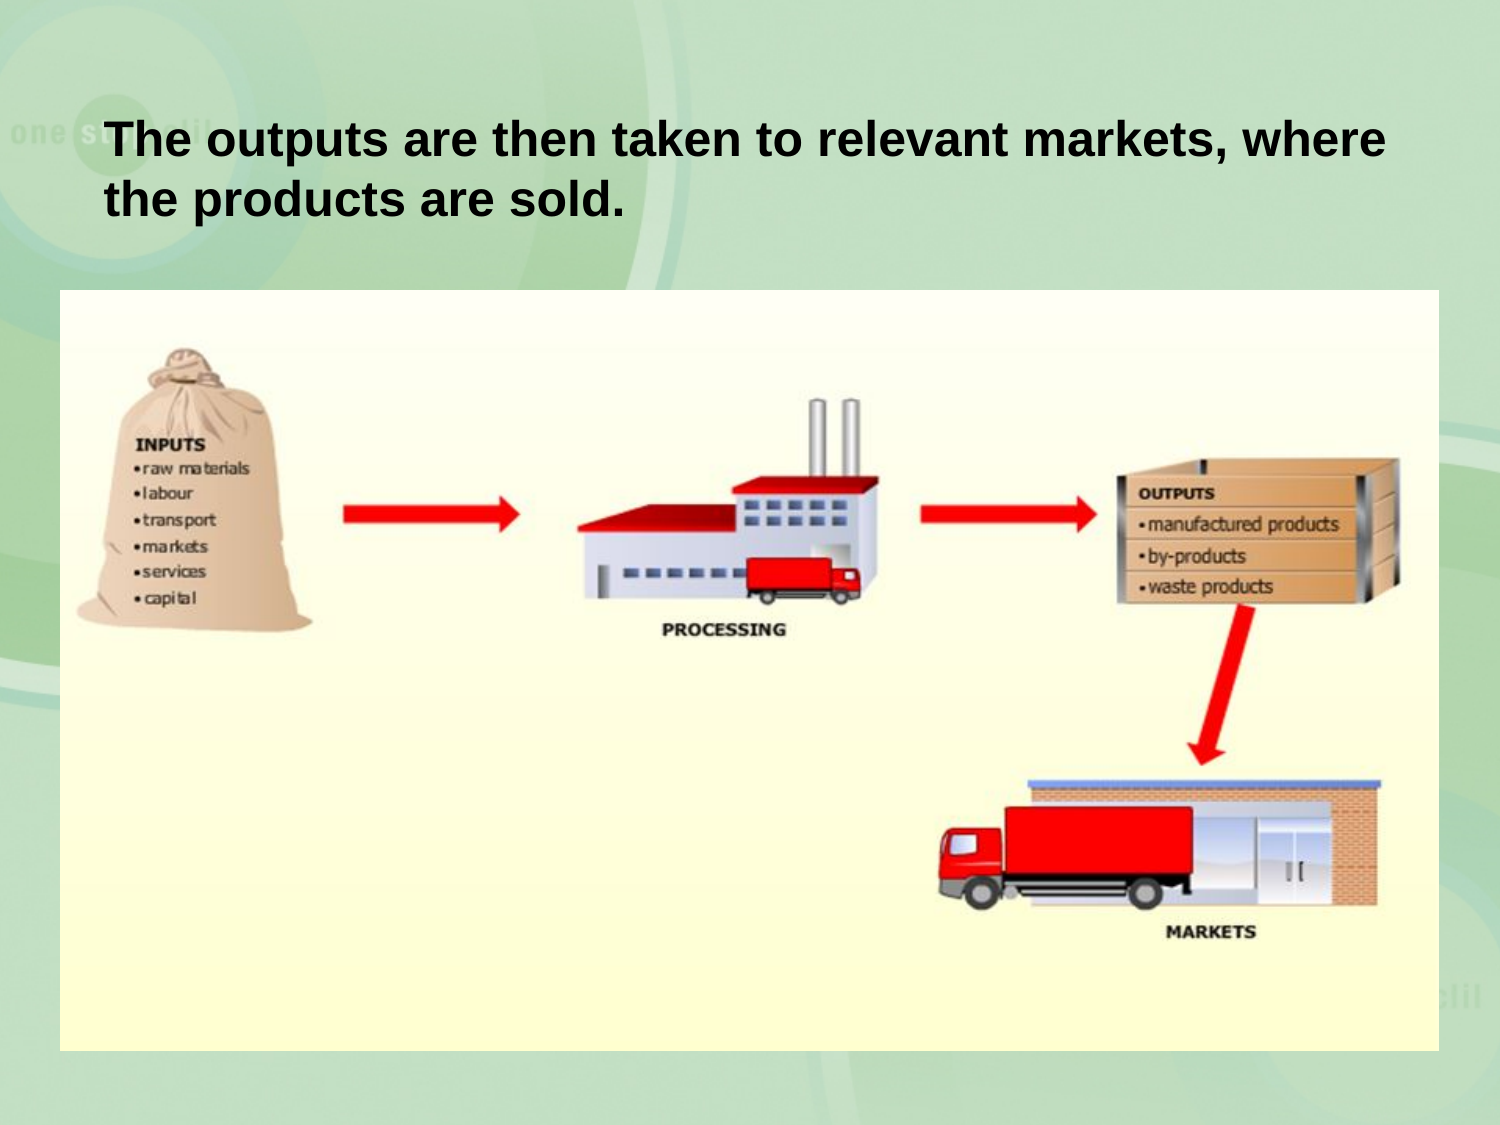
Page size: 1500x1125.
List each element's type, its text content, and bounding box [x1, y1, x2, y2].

picture [0, 0, 1500, 1125]
title The outputs are then taken to relevant markets, where the products are sold. [88, 78, 1439, 254]
